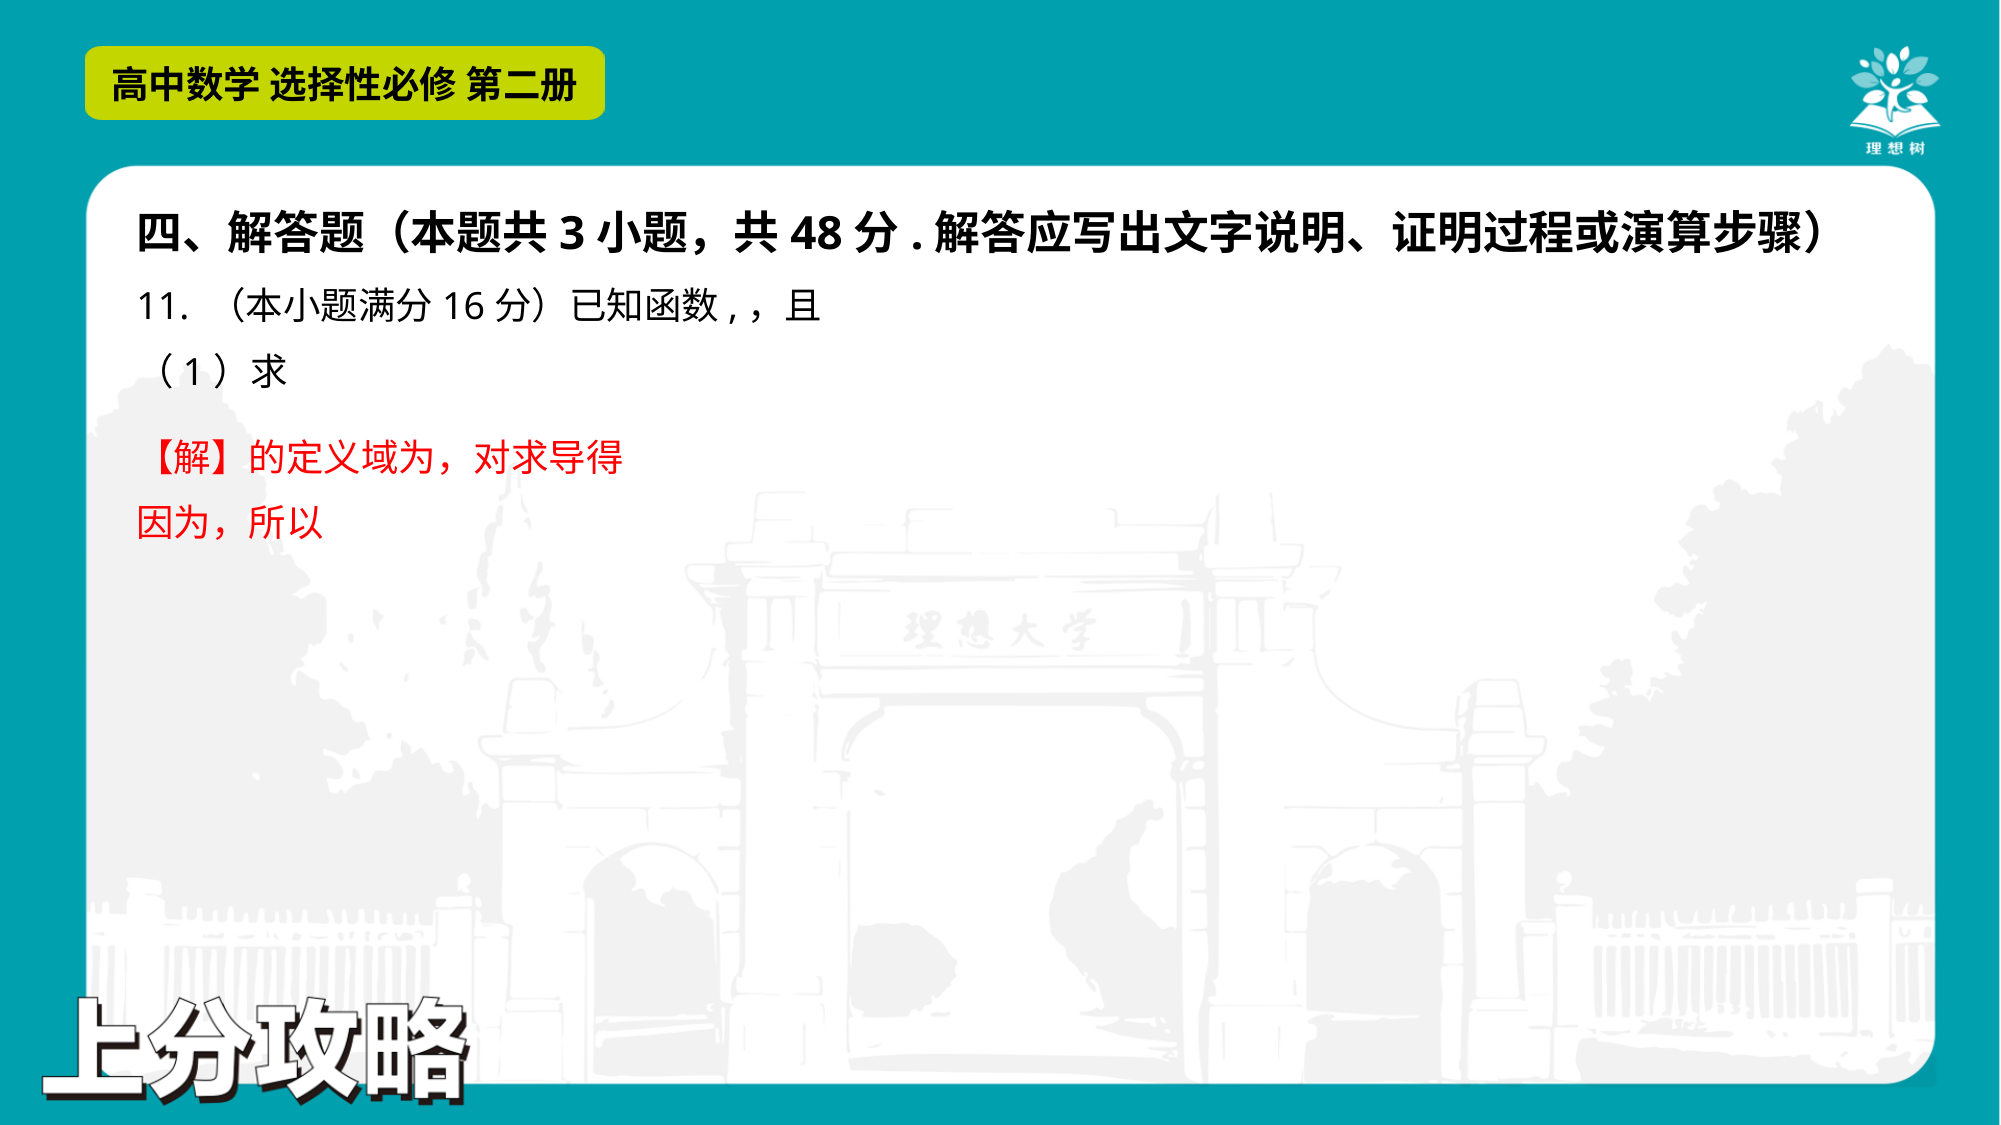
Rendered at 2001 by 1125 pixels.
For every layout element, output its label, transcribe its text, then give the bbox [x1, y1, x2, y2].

text_box 四、解答题（本题共3小题，共48分.解答应写出文字说明、证明过程或演算步骤） [136, 177, 1865, 317]
picture [0, 0, 2000, 1125]
